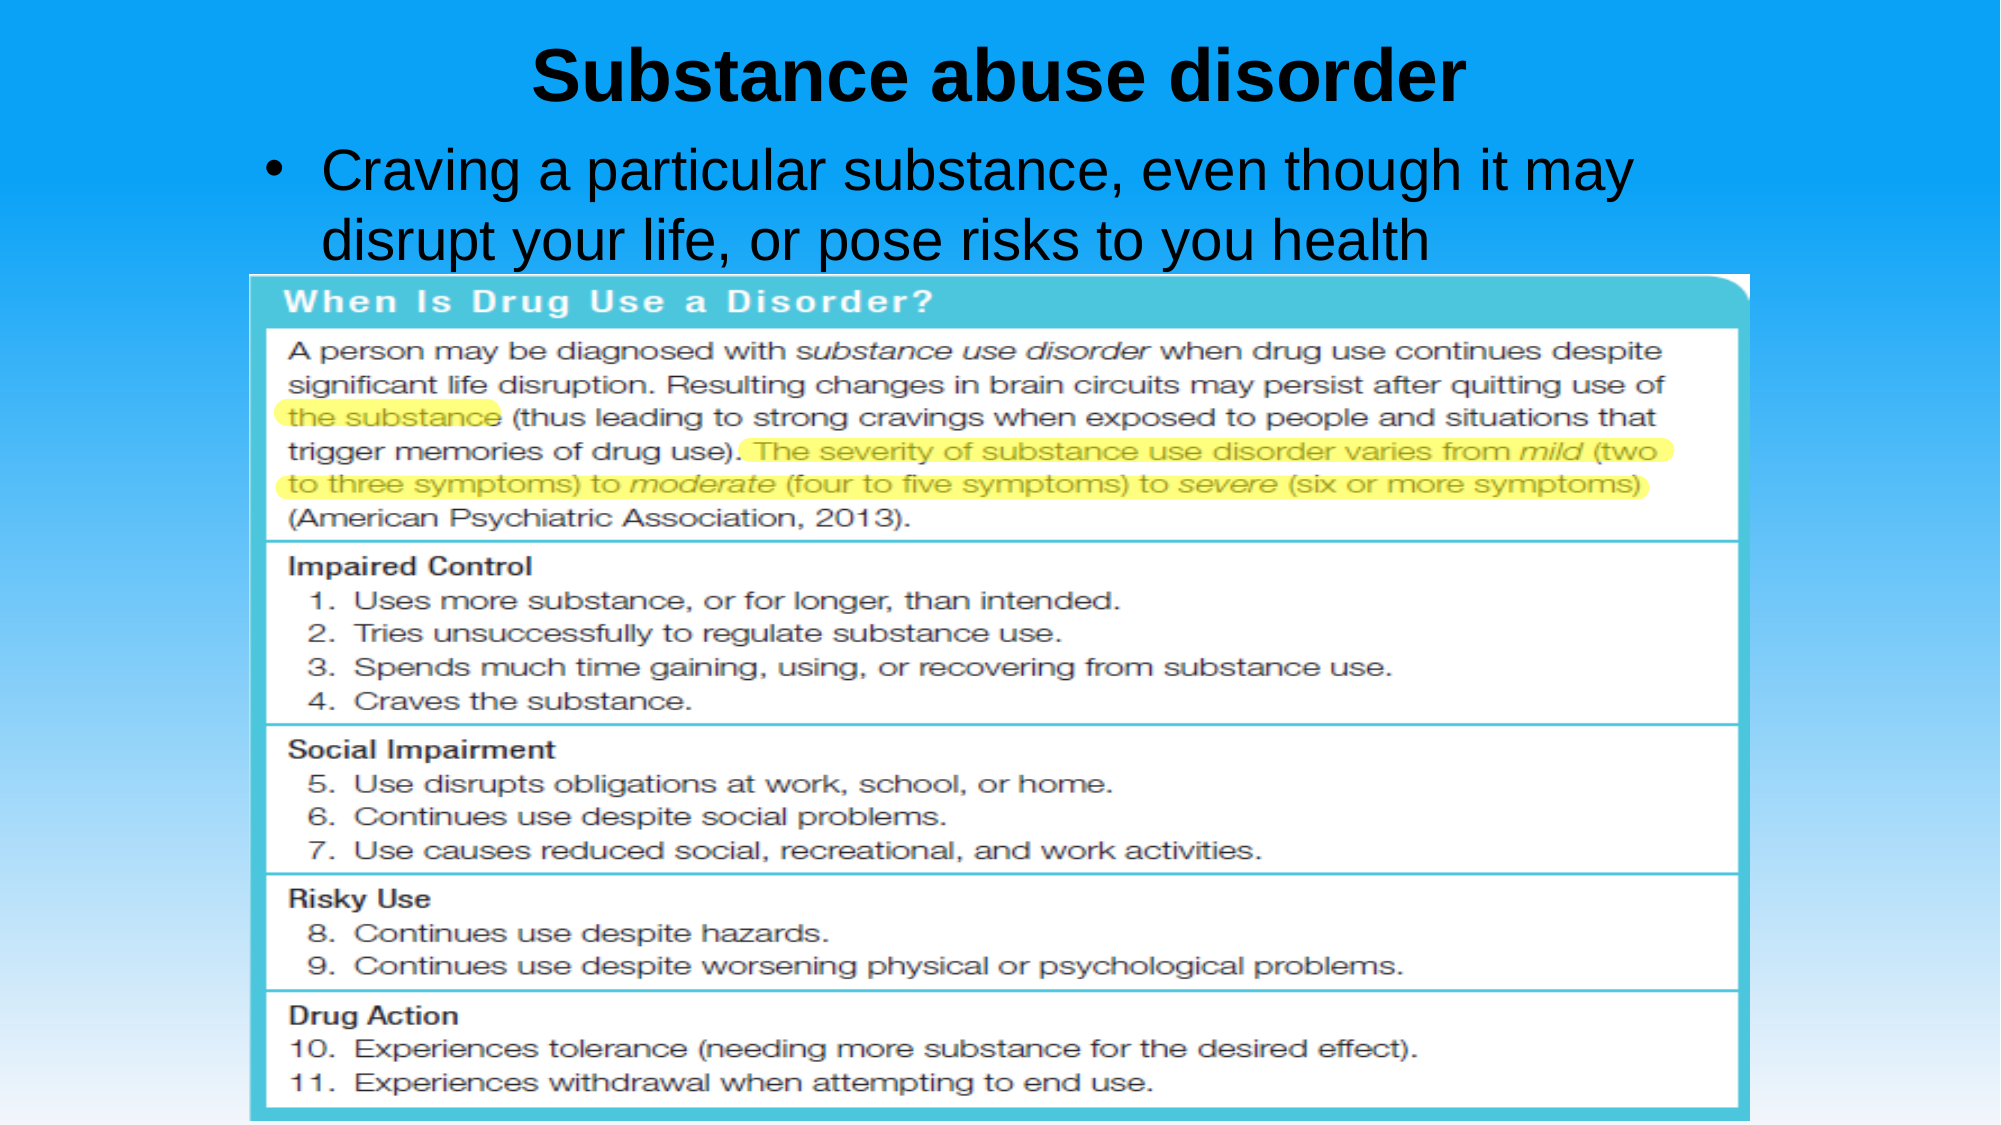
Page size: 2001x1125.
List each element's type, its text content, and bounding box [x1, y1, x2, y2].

title Substance abuse disorder [249, 0, 1750, 124]
picture [249, 274, 1751, 1121]
text_box Craving a particular substance, even though it may disrupt your life, or pose risks to you health [249, 124, 1750, 274]
